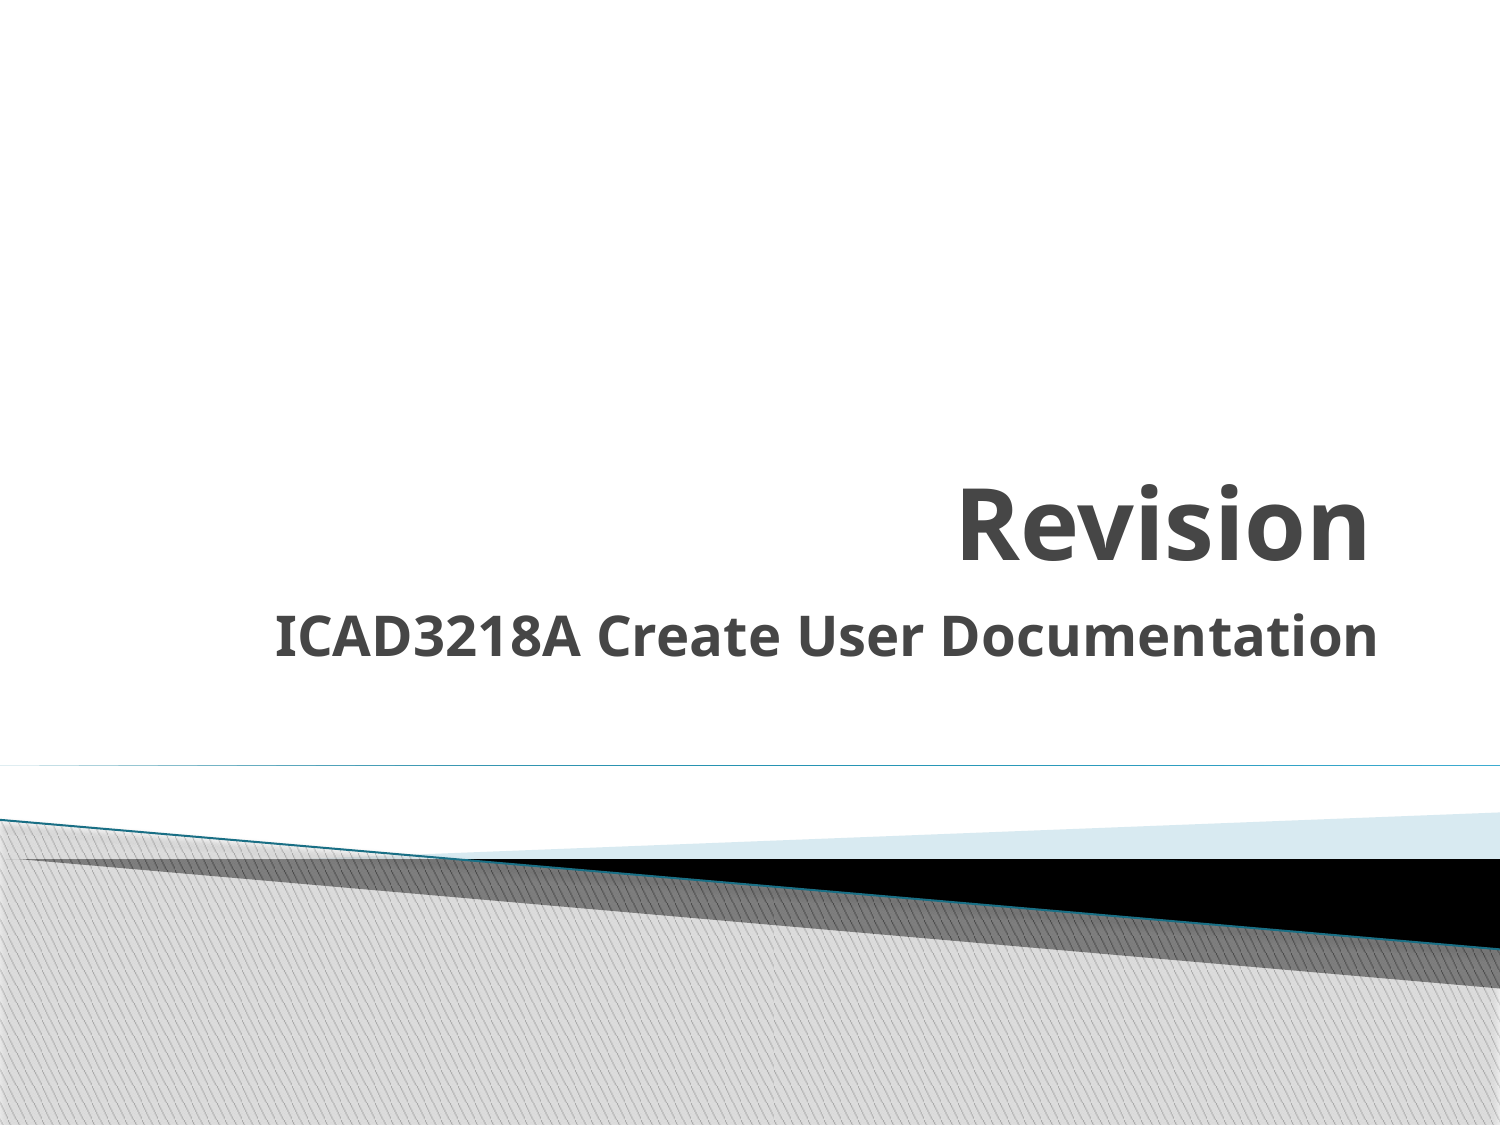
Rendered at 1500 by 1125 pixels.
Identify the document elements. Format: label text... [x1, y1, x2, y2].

subtitle ICAD3218A Create User Documentation [112, 592, 1388, 790]
picture [5, 859, 1500, 989]
title Revision [112, 287, 1388, 588]
